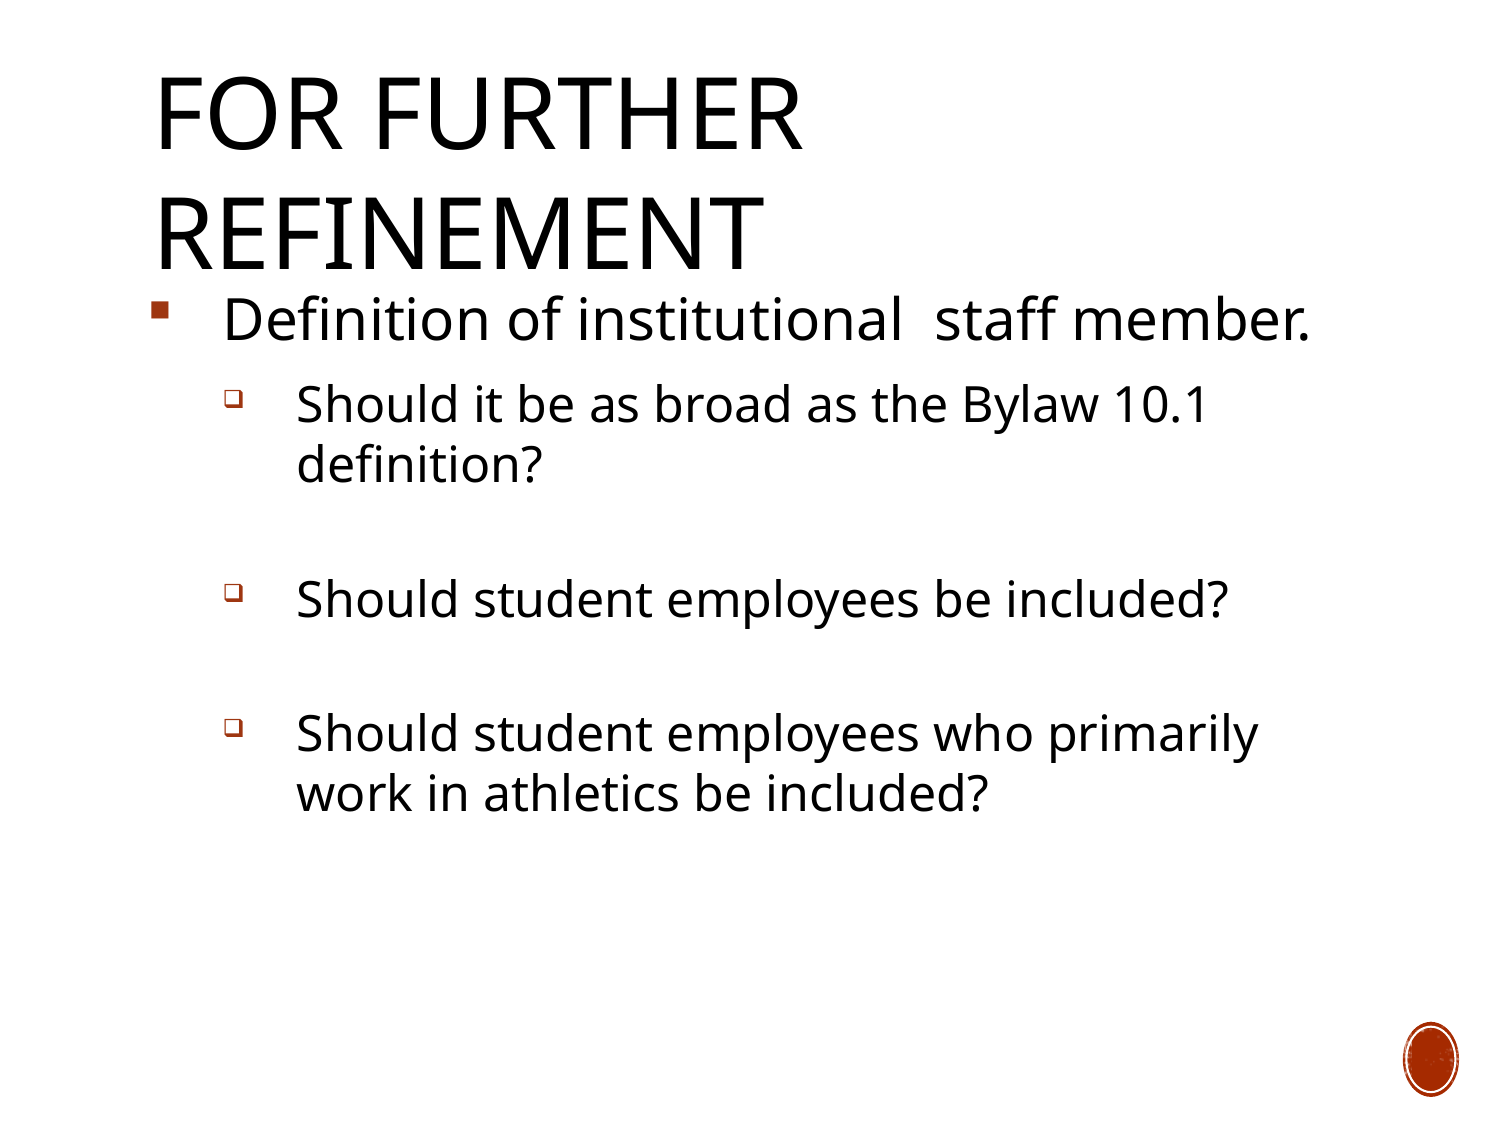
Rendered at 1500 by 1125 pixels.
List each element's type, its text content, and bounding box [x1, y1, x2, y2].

list Definition of institutional staff member. Should it be as broad as the Bylaw 10.1 definition? Should student employees be included? Should student employees who primarily work in athletics be included? [131, 275, 1400, 1013]
title For further Refinement [137, 37, 1375, 275]
